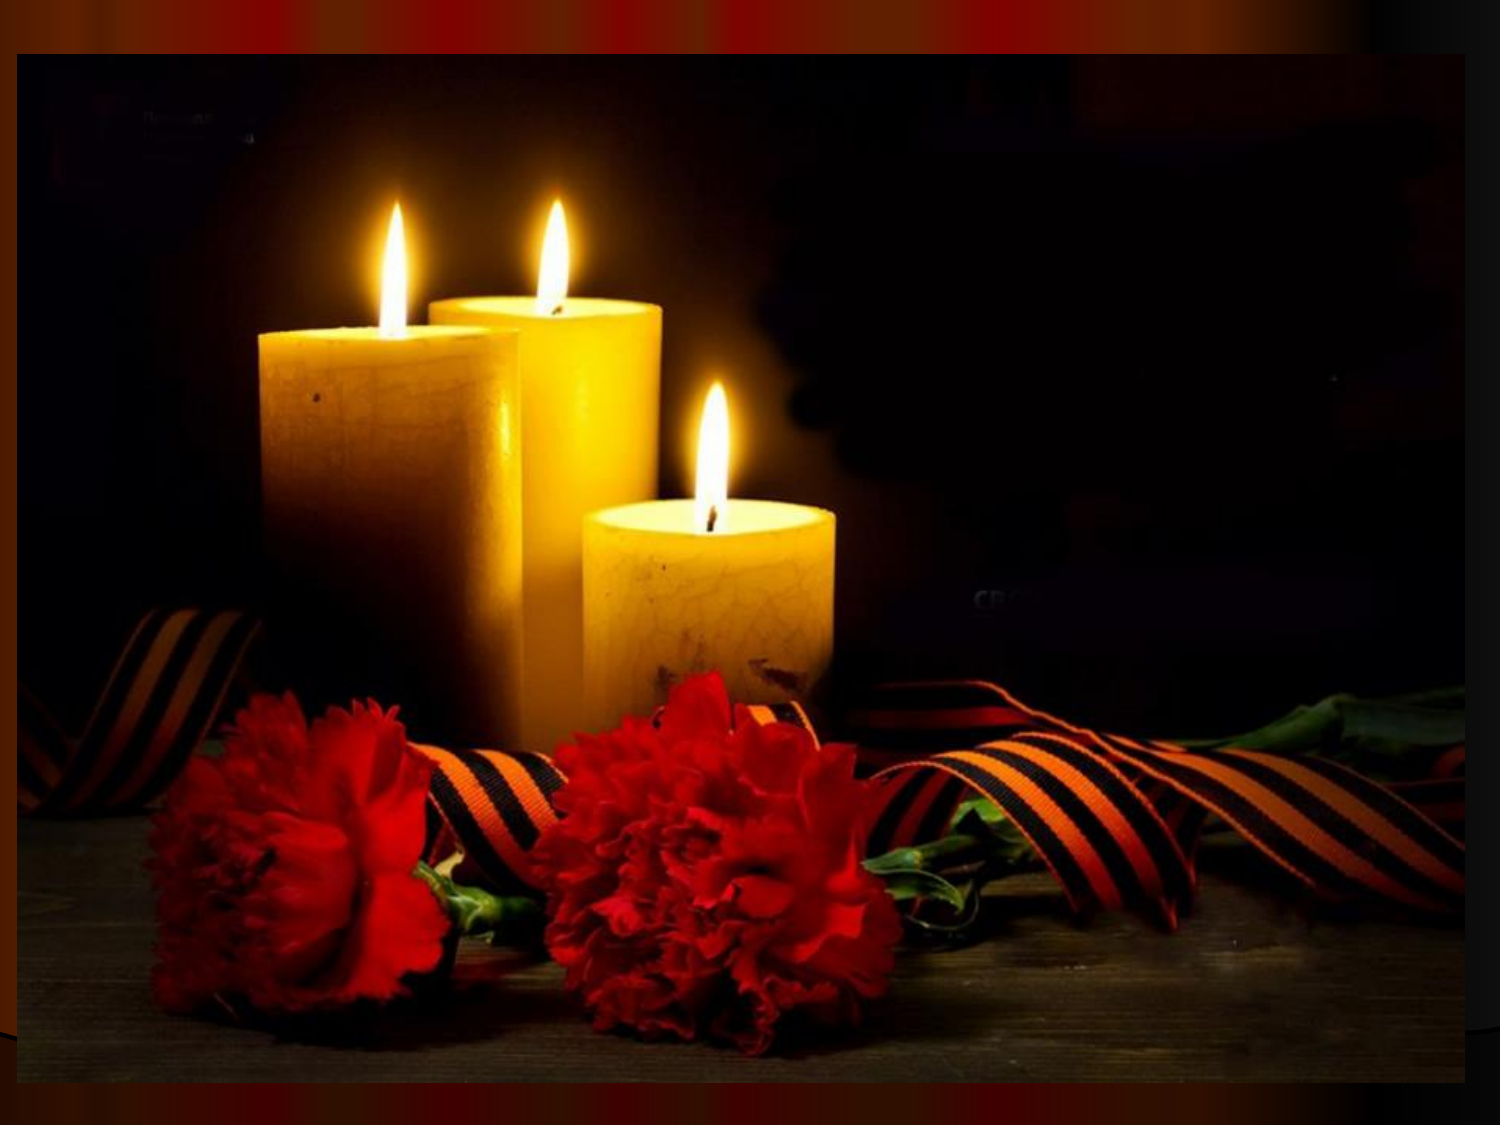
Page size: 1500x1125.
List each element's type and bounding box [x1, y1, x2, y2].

picture [17, 54, 1465, 1083]
